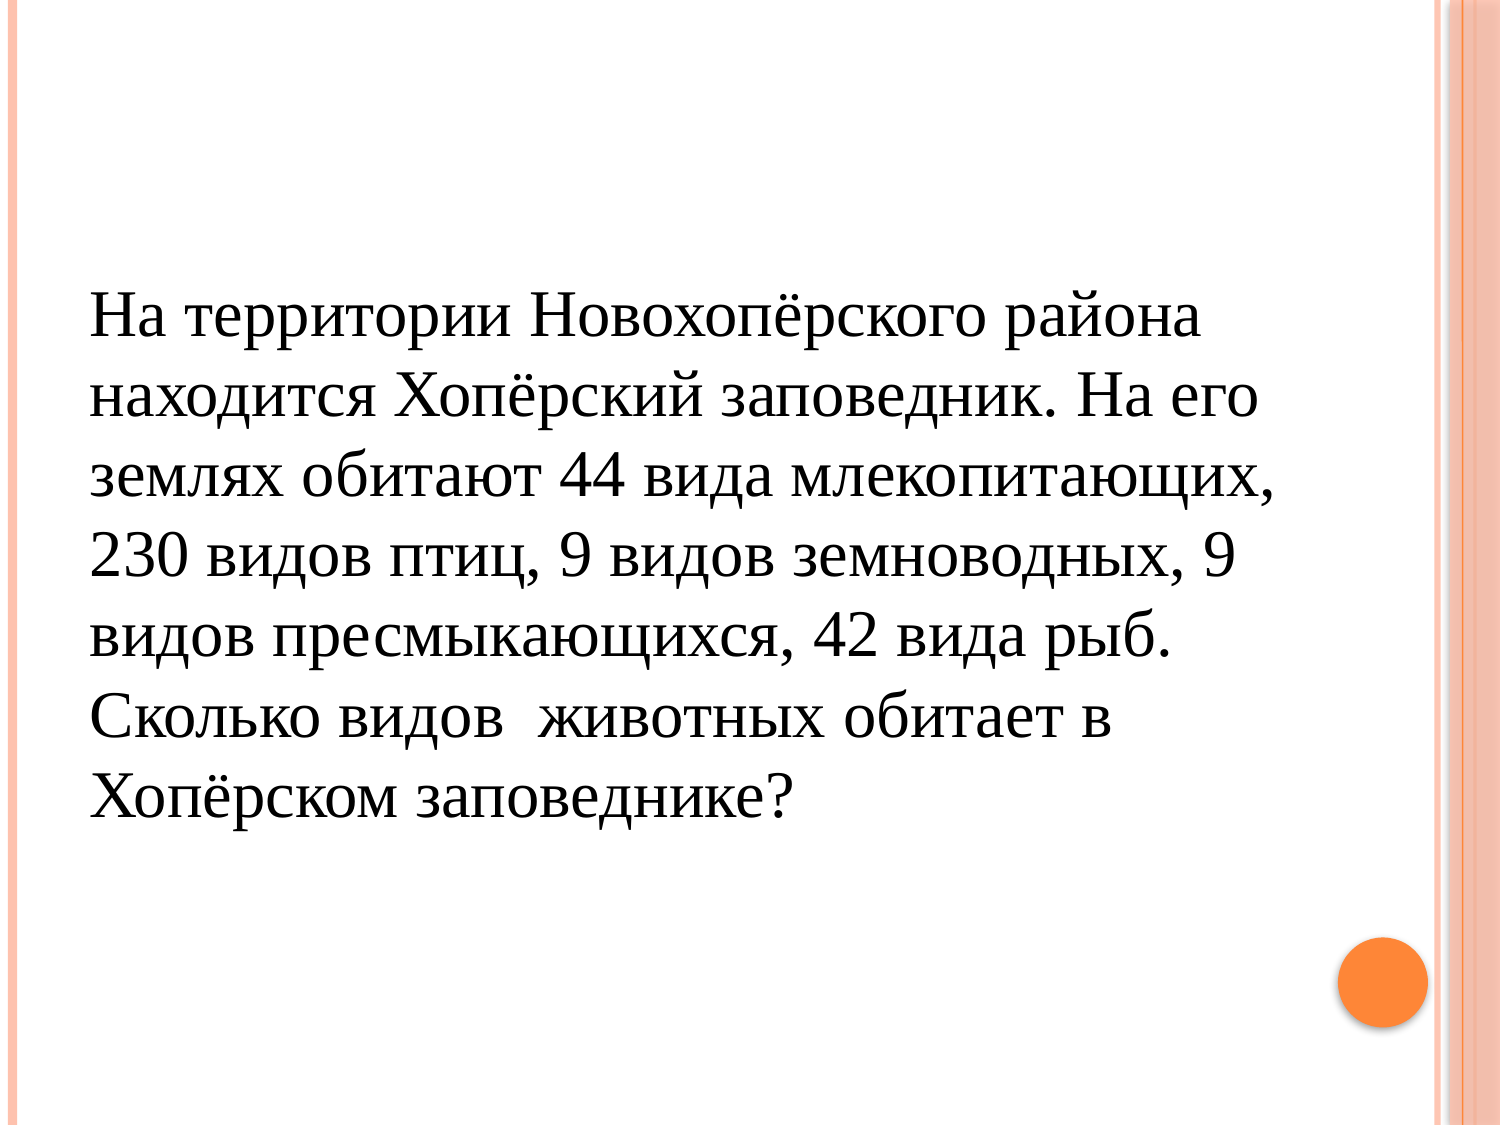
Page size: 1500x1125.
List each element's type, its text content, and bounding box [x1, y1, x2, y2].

list На территории Новохопёрского района находится Хопёрский заповедник. На его землях обитают 44 вида млекопитающих, 230 видов птиц, 9 видов земноводных, 9 видов пресмыкающихся, 42 вида рыб. Сколько видов животных обитает в Хопёрском заповеднике? [75, 262, 1300, 1062]
